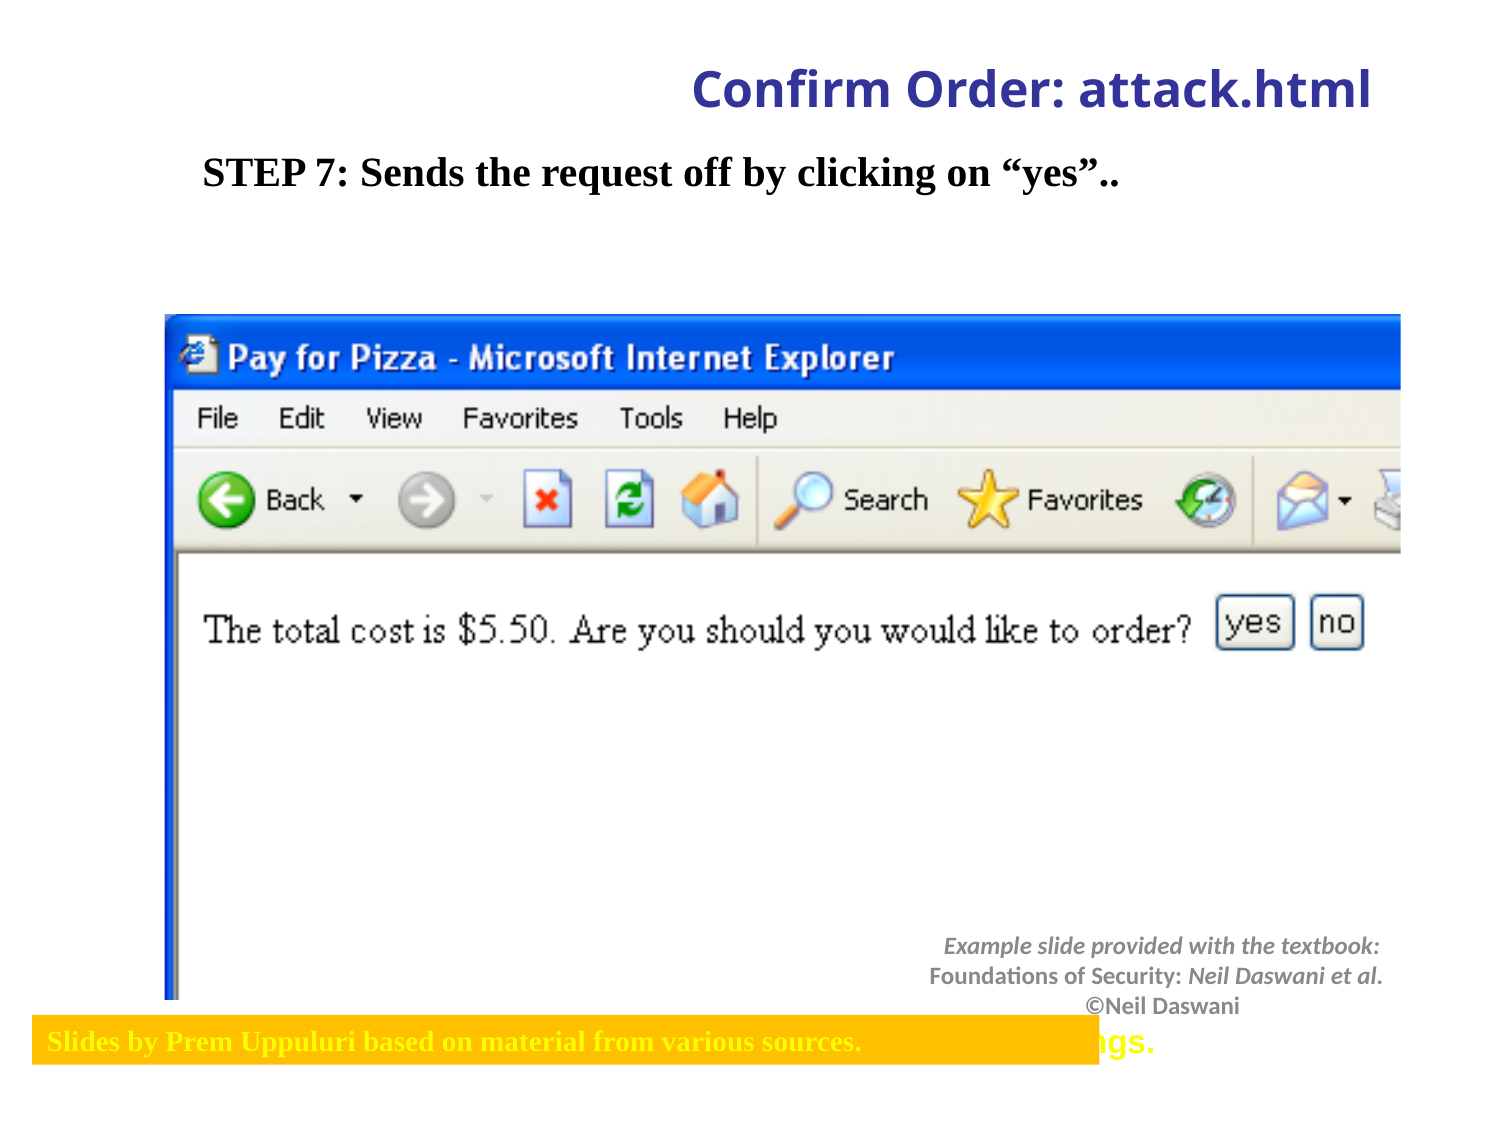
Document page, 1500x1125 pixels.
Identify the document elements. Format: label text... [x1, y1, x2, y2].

title Confirm Order: attack.html [112, 24, 1388, 150]
picture [164, 314, 1401, 1000]
text_box STEP 7: Sends the request off by clicking on “yes”.. [187, 137, 1388, 203]
text_box Example slide provided with the textbook: Foundations of Security: Neil Daswani et al. ©Neil Daswani [912, 911, 1413, 1039]
